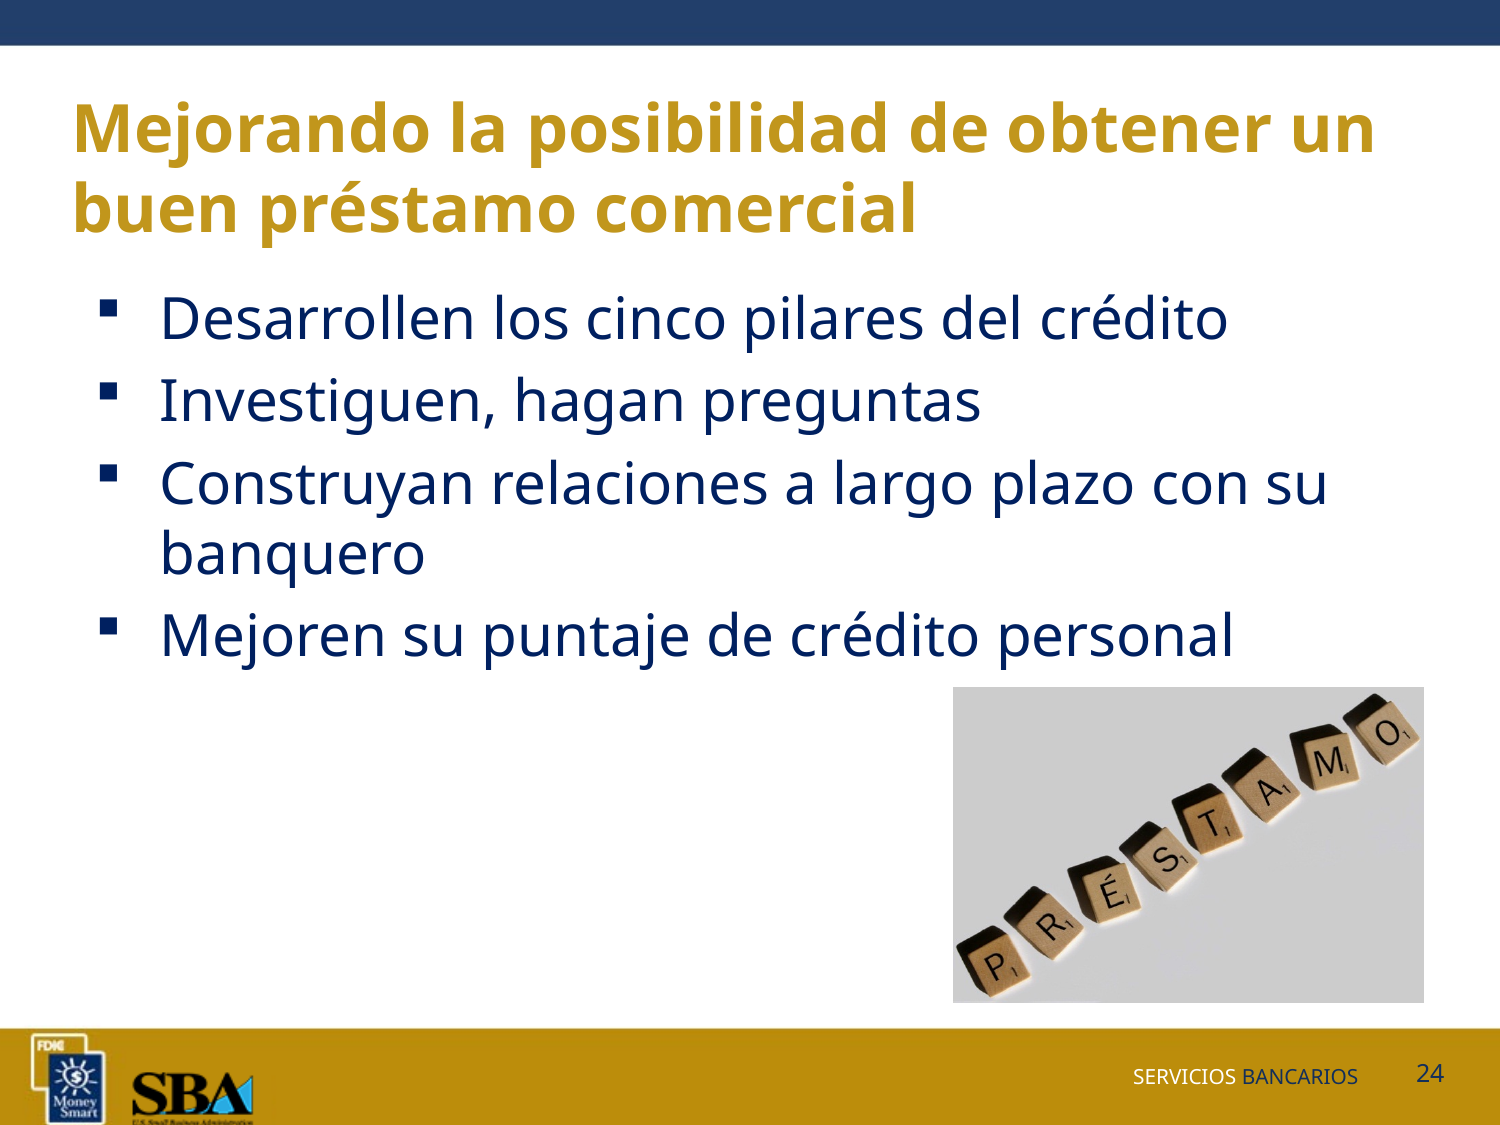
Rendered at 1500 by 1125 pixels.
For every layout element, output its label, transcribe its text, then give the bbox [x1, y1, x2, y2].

title Mejorando la posibilidad de obtener un buen préstamo comercial [63, 78, 1444, 179]
picture [0, 0, 1500, 1125]
list Desarrollen los cinco pilares del crédito Investiguen, hagan preguntas Construyan relaciones a largo plazo con su banquero Mejoren su puntaje de crédito personal [87, 273, 1438, 1004]
